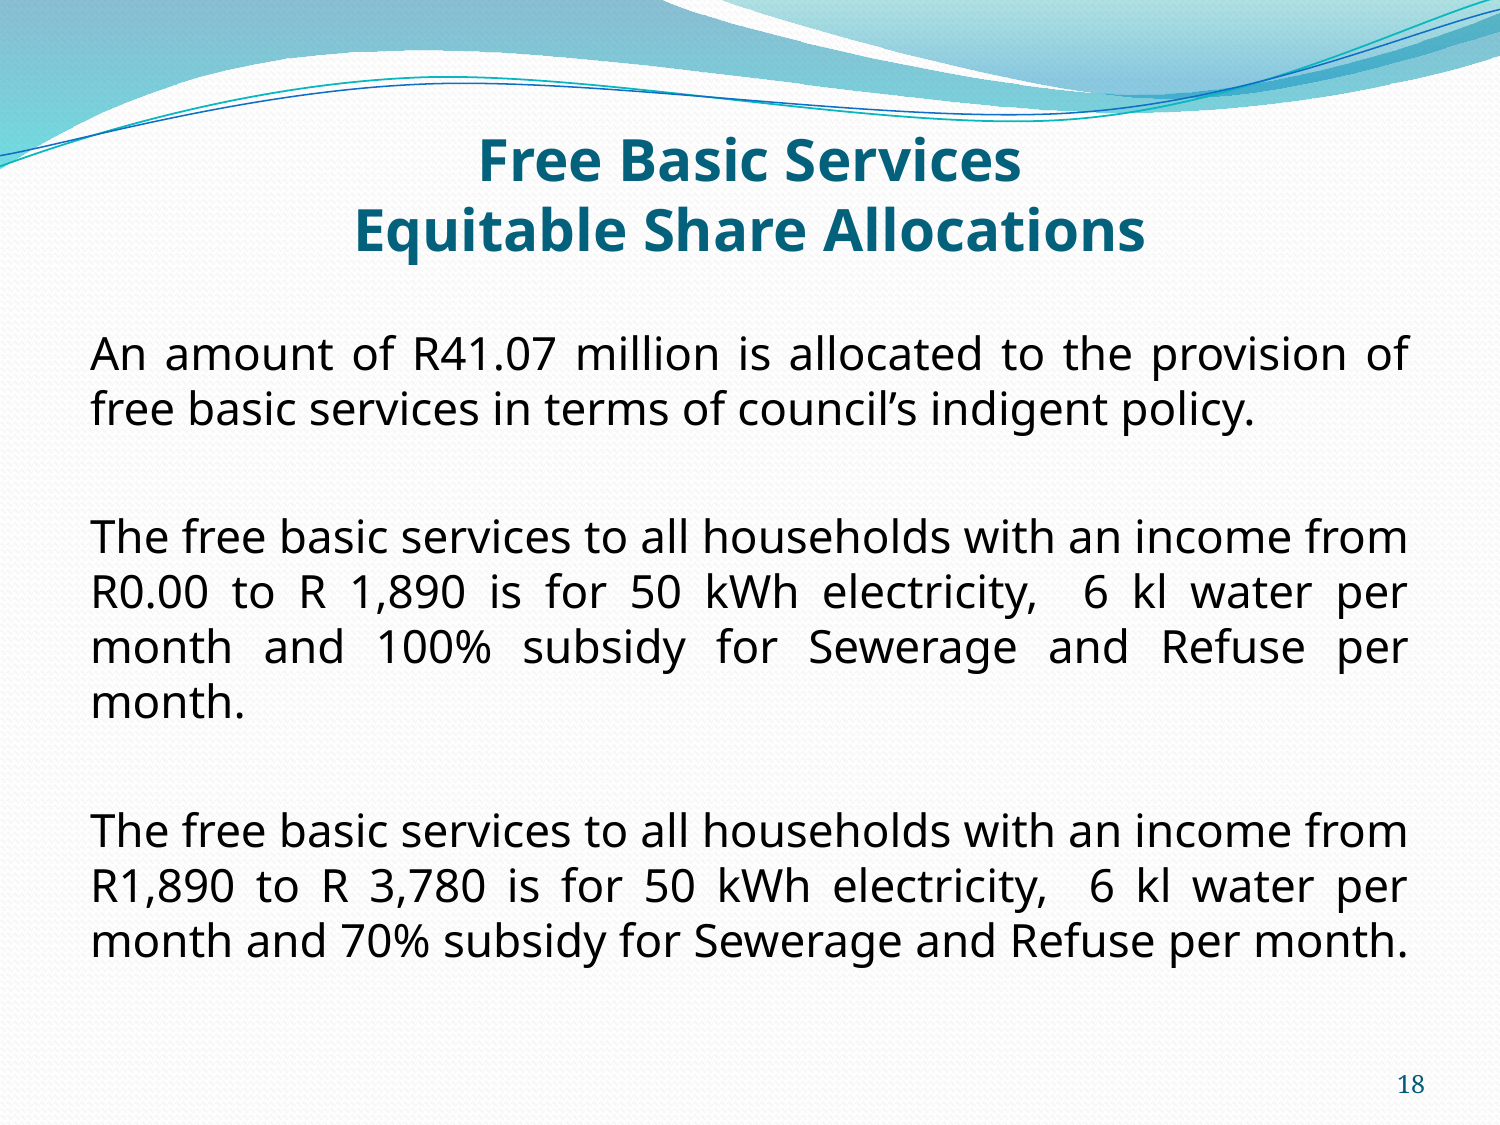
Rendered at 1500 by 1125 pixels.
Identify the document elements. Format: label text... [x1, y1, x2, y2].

list An amount of R41.07 million is allocated to the provision of free basic services in terms of council’s indigent policy. The free basic services to all households with an income from R0.00 to R 1,890 is for 50 kWh electricity, 6 kl water per month and 100% subsidy for Sewerage and Refuse per month. The free basic services to all households with an income from R1,890 to R 3,780 is for 50 kWh electricity, 6 kl water per month and 70% subsidy for Sewerage and Refuse per month. [74, 317, 1426, 1038]
slide_number 18 [1299, 1042, 1425, 1103]
title Free Basic Services Equitable Share Allocations [74, 115, 1426, 292]
